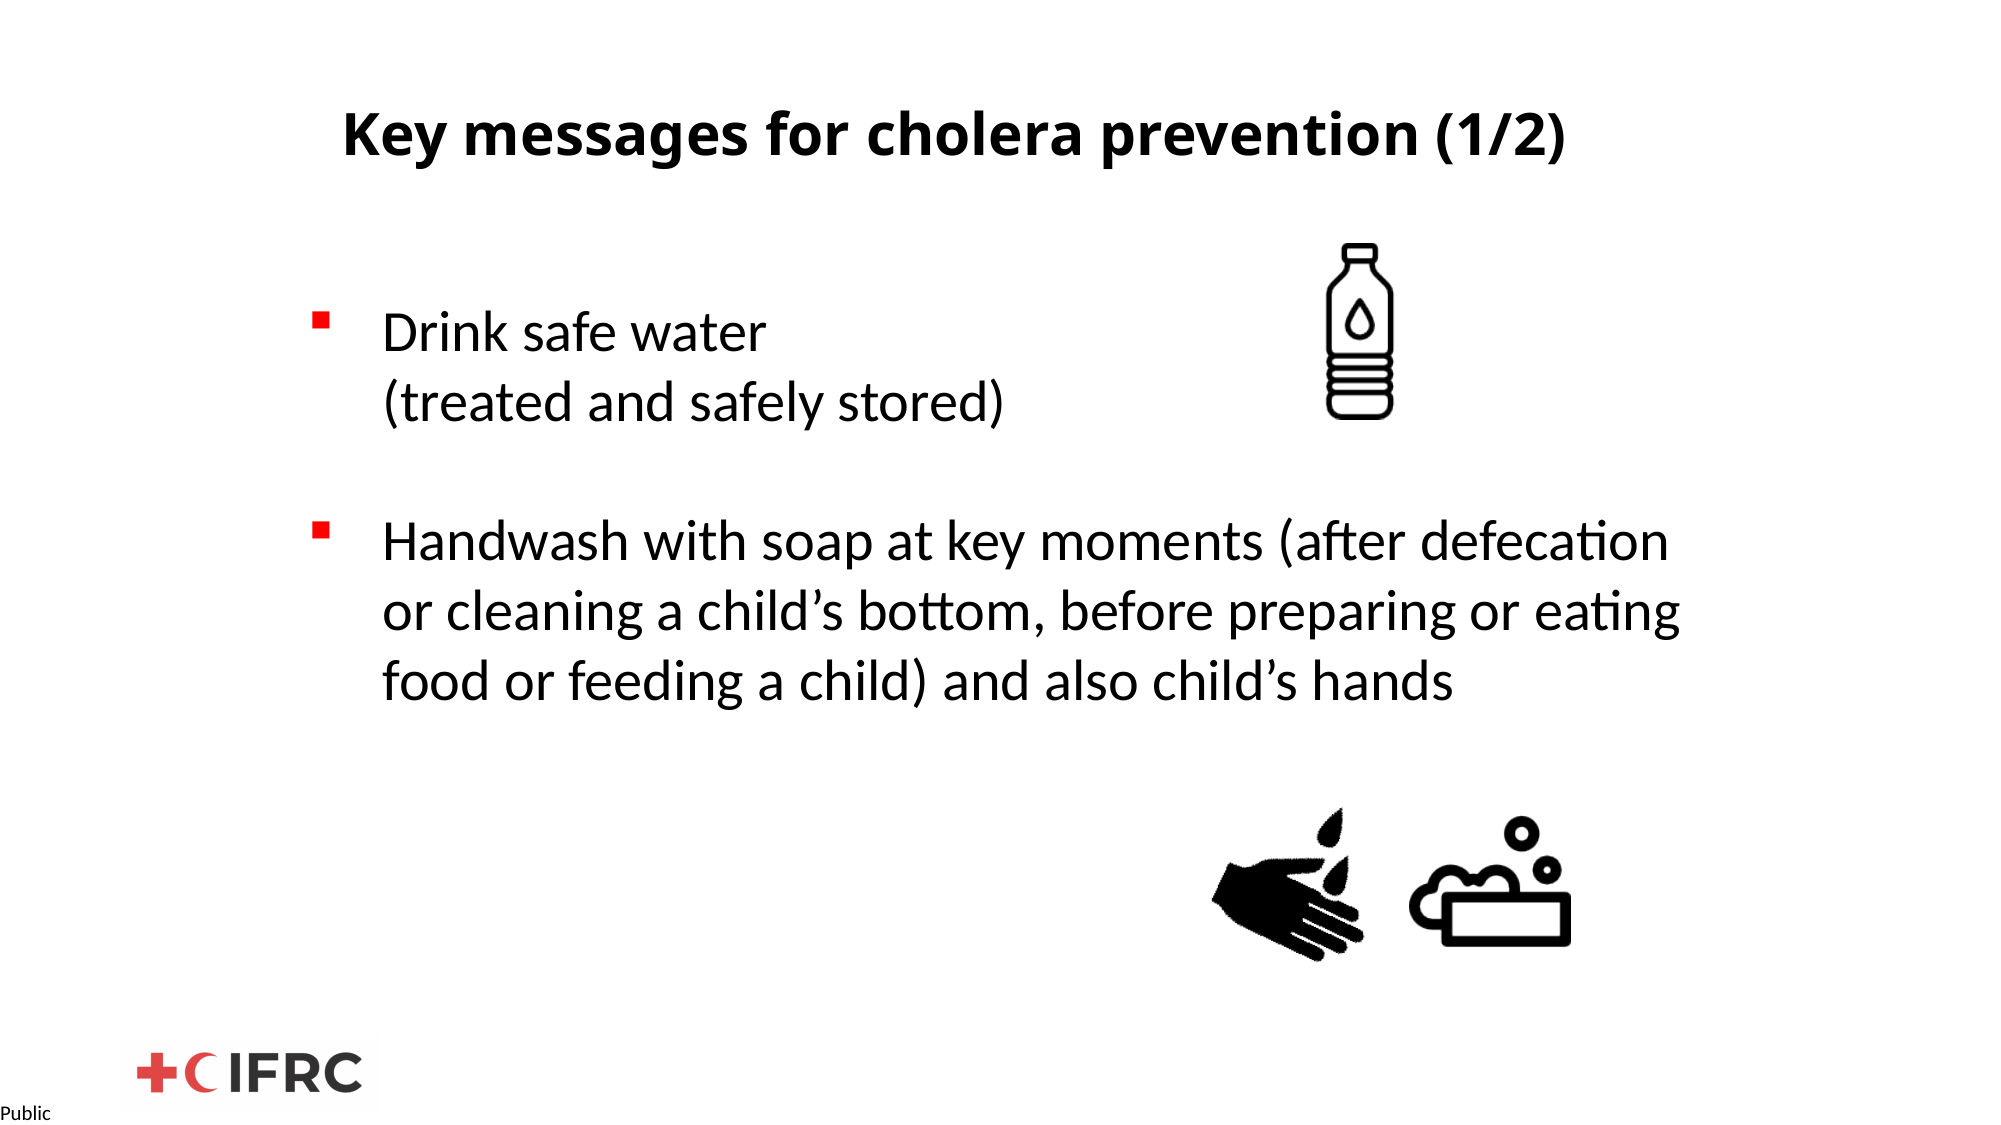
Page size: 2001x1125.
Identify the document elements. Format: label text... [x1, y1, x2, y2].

picture [1207, 773, 1571, 976]
title Key messages for cholera prevention (1/2) [326, 78, 1677, 266]
text_box Drink safe water (treated and safely stored) Handwash with soap at key moments (after defecation or cleaning a child’s bottom, before preparing or eating food or feeding a child) and also child’s hands [292, 285, 1711, 720]
picture [1271, 243, 1449, 420]
picture [119, 1035, 381, 1111]
